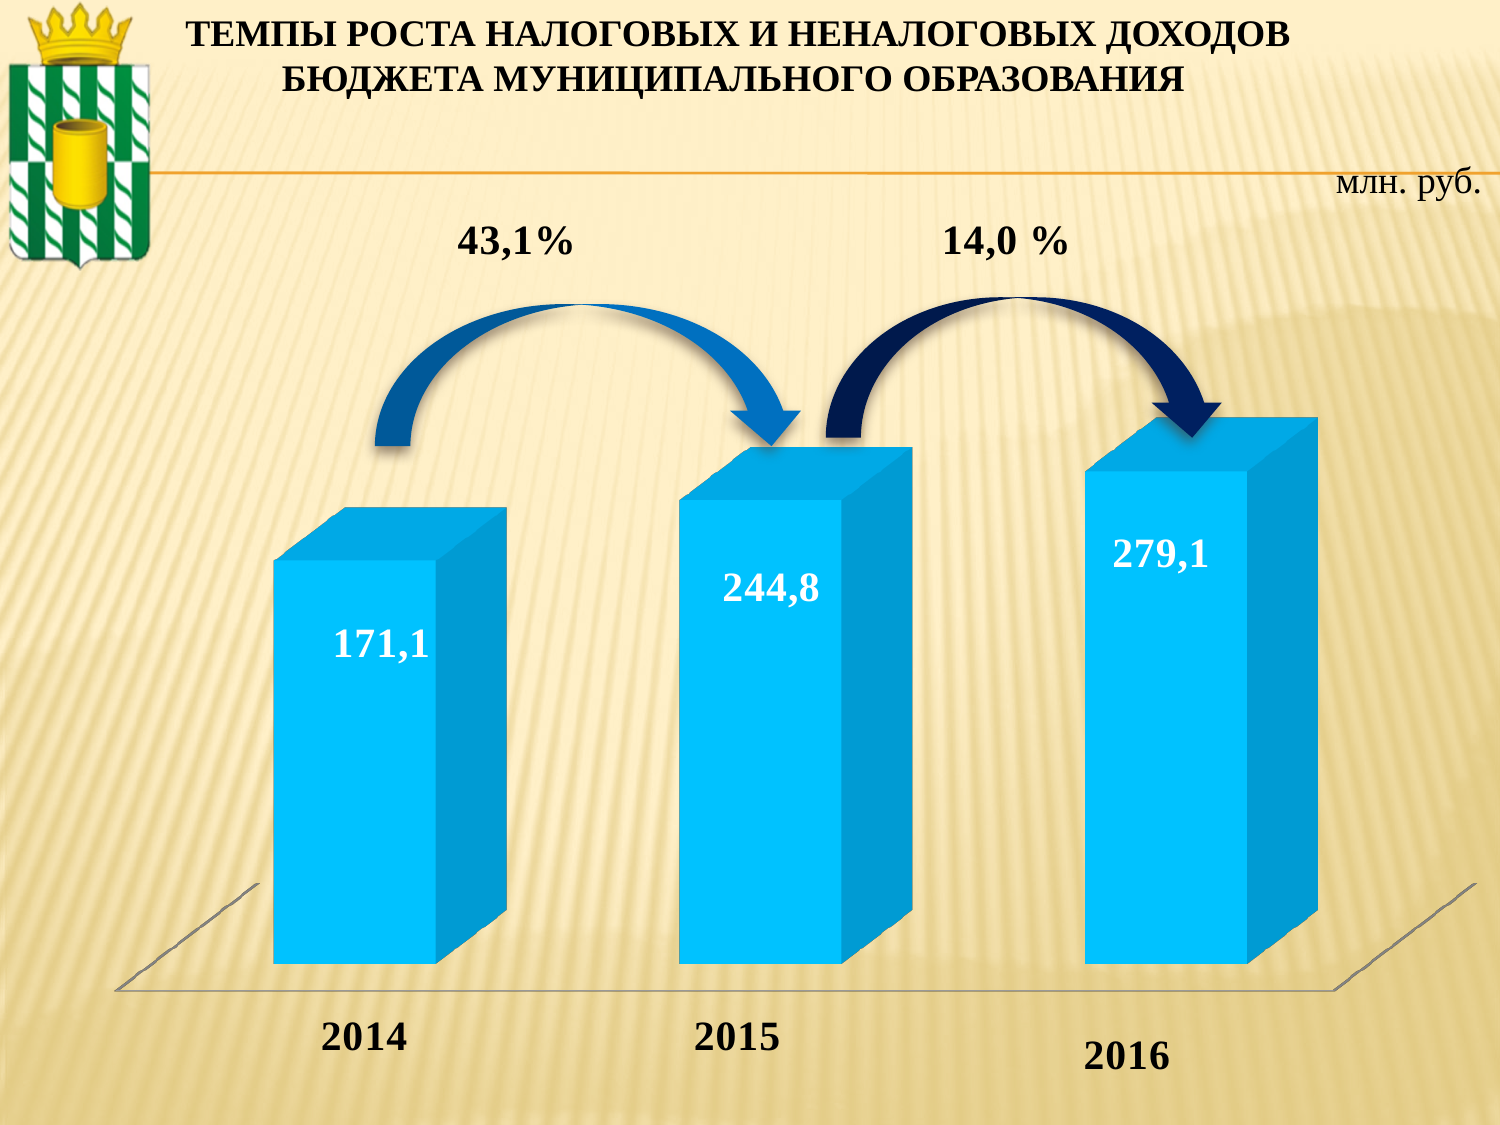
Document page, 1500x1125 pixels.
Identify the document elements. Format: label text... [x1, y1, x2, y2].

picture [4, 0, 153, 271]
chart [17, 209, 1500, 1082]
text_box ТЕМПЫ РОСТА НАЛОГОВЫХ И НЕНАЛОГОВЫХ ДОХОДОВ БЮДЖЕТА МУНИЦИПАЛЬНОГО ОБРАЗОВАНИЯ [155, 0, 1331, 109]
text_box млн. руб. [1321, 148, 1498, 209]
